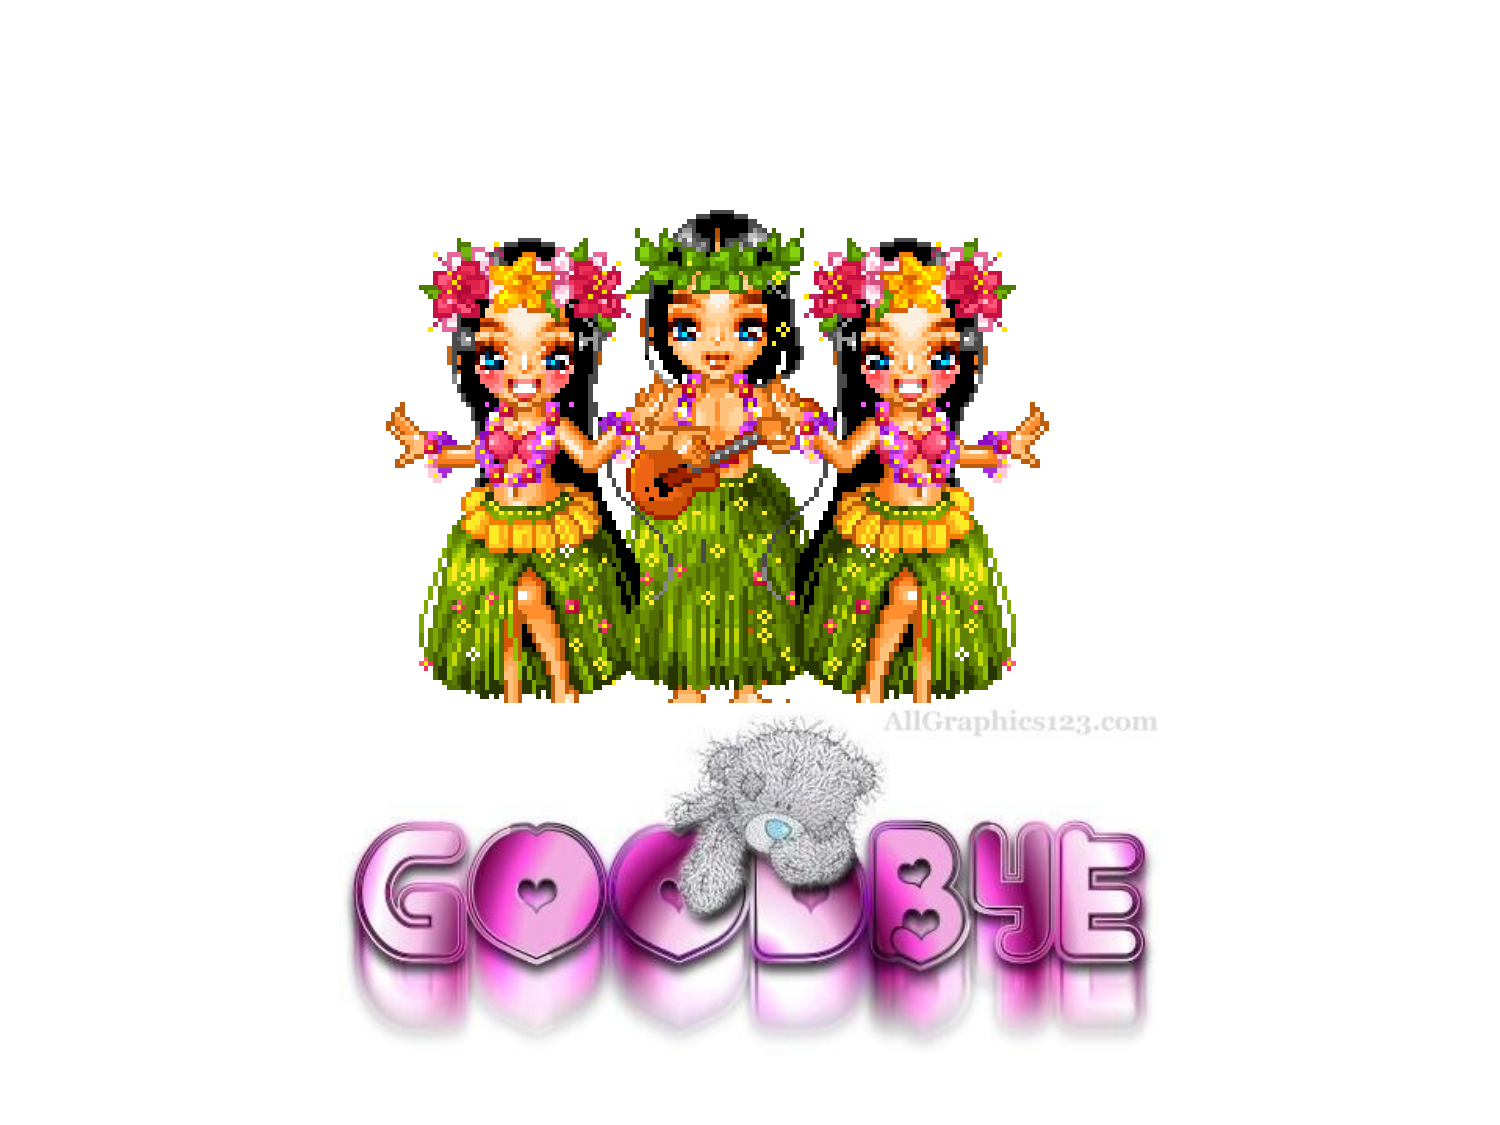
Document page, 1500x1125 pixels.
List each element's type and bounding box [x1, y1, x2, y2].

picture [339, 210, 1159, 1058]
